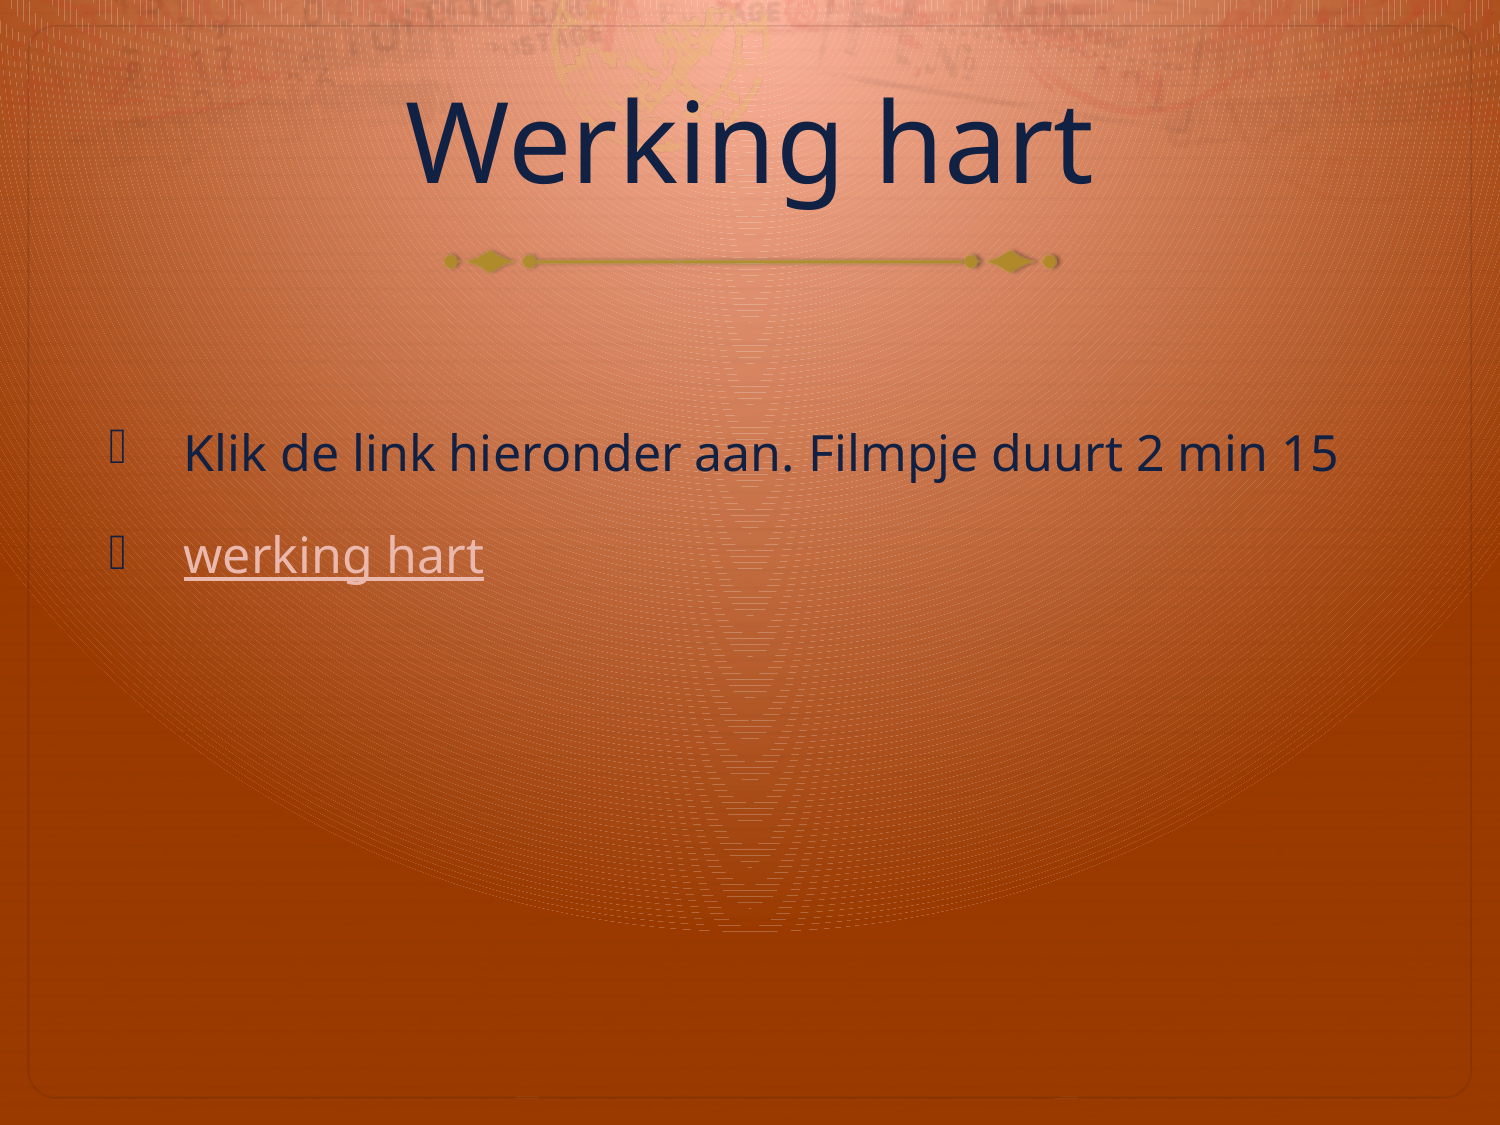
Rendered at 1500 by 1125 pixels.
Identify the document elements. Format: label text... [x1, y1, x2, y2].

list Klik de link hieronder aan. Filmpje duurt 2 min 15 werking hart [93, 312, 1407, 988]
title Werking hart [93, 45, 1407, 233]
picture [0, 0, 1500, 1125]
